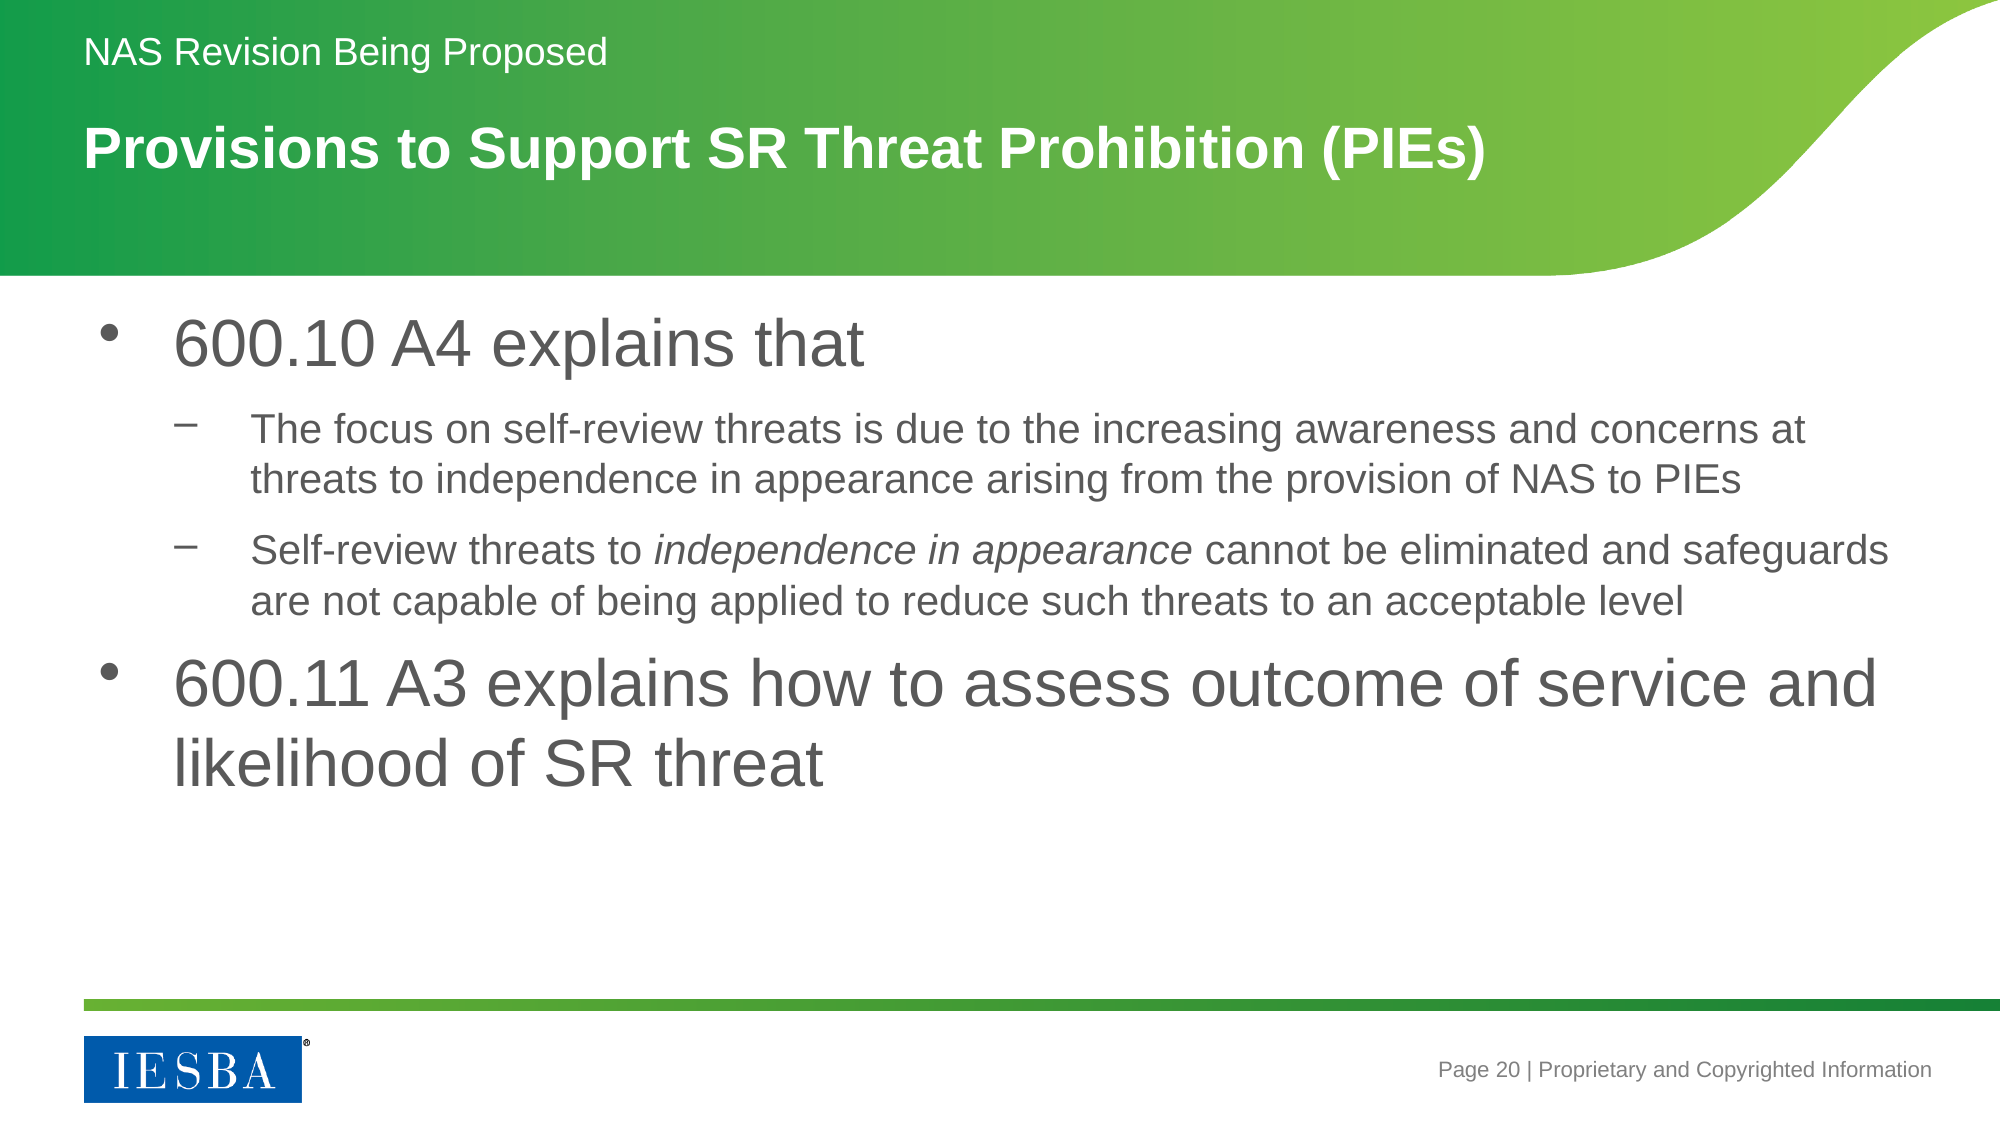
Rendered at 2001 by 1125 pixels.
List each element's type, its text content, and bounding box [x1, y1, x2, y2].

list 600.10 A4 explains that The focus on self-review threats is due to the increasing awareness and concerns at threats to independence in appearance arising from the provision of NAS to PIEs Self-review threats to independence in appearance cannot be eliminated and safeguards are not capable of being applied to reduce such threats to an acceptable level 600.11 A3 explains how to assess outcome of service and likelihood of SR threat [83, 292, 1934, 963]
title Provisions to Support SR Threat Prohibition (PIEs) [83, 101, 1734, 189]
subtitle NAS Revision Being Proposed [83, 26, 667, 65]
picture [0, 0, 2000, 276]
picture [84, 1036, 310, 1103]
